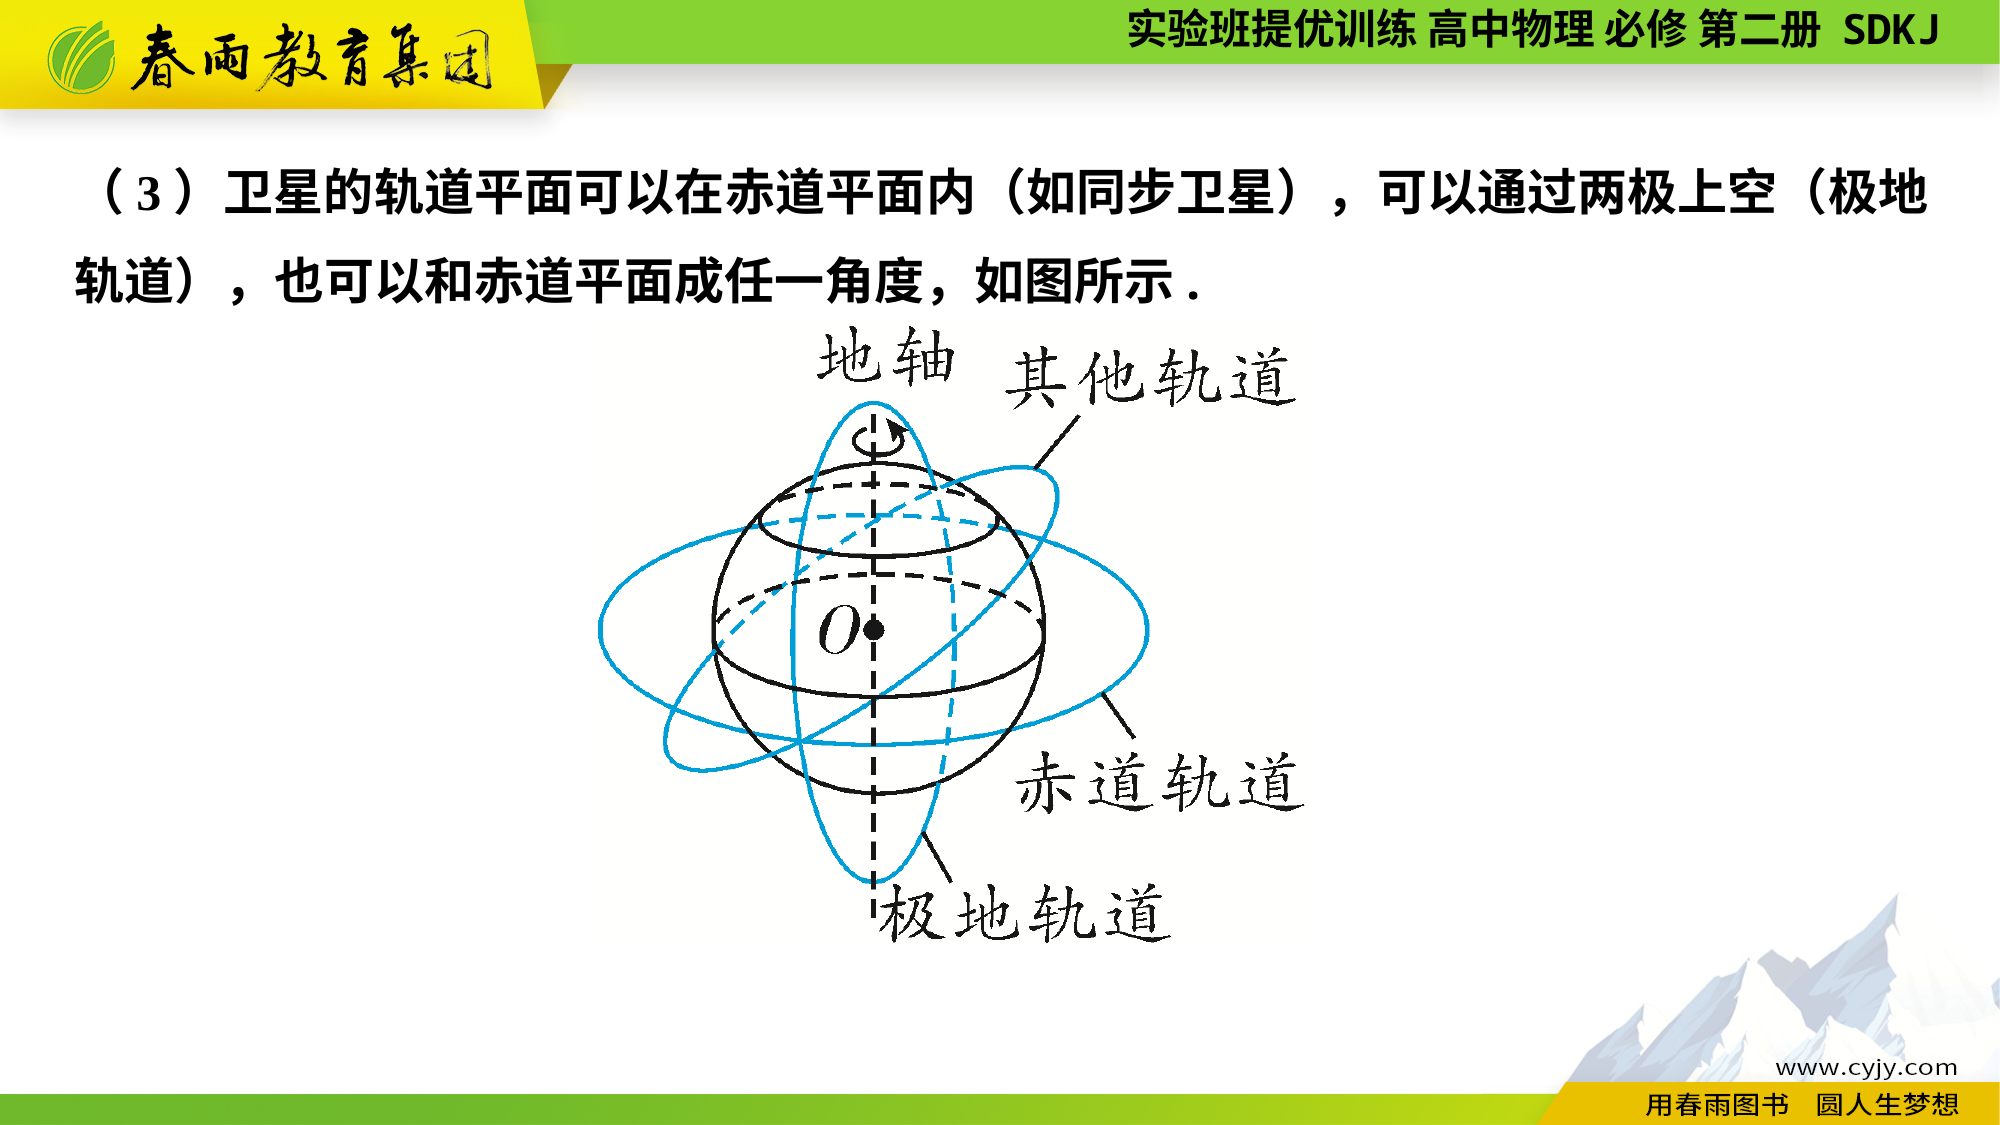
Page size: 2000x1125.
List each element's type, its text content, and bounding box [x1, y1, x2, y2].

list （3）卫星的轨道平面可以在赤道平面内（如同步卫星），可以通过两极上空（极地轨道），也可以和赤道平面成任一角度，如图所示. [59, 122, 1944, 308]
picture [0, 0, 2000, 1125]
